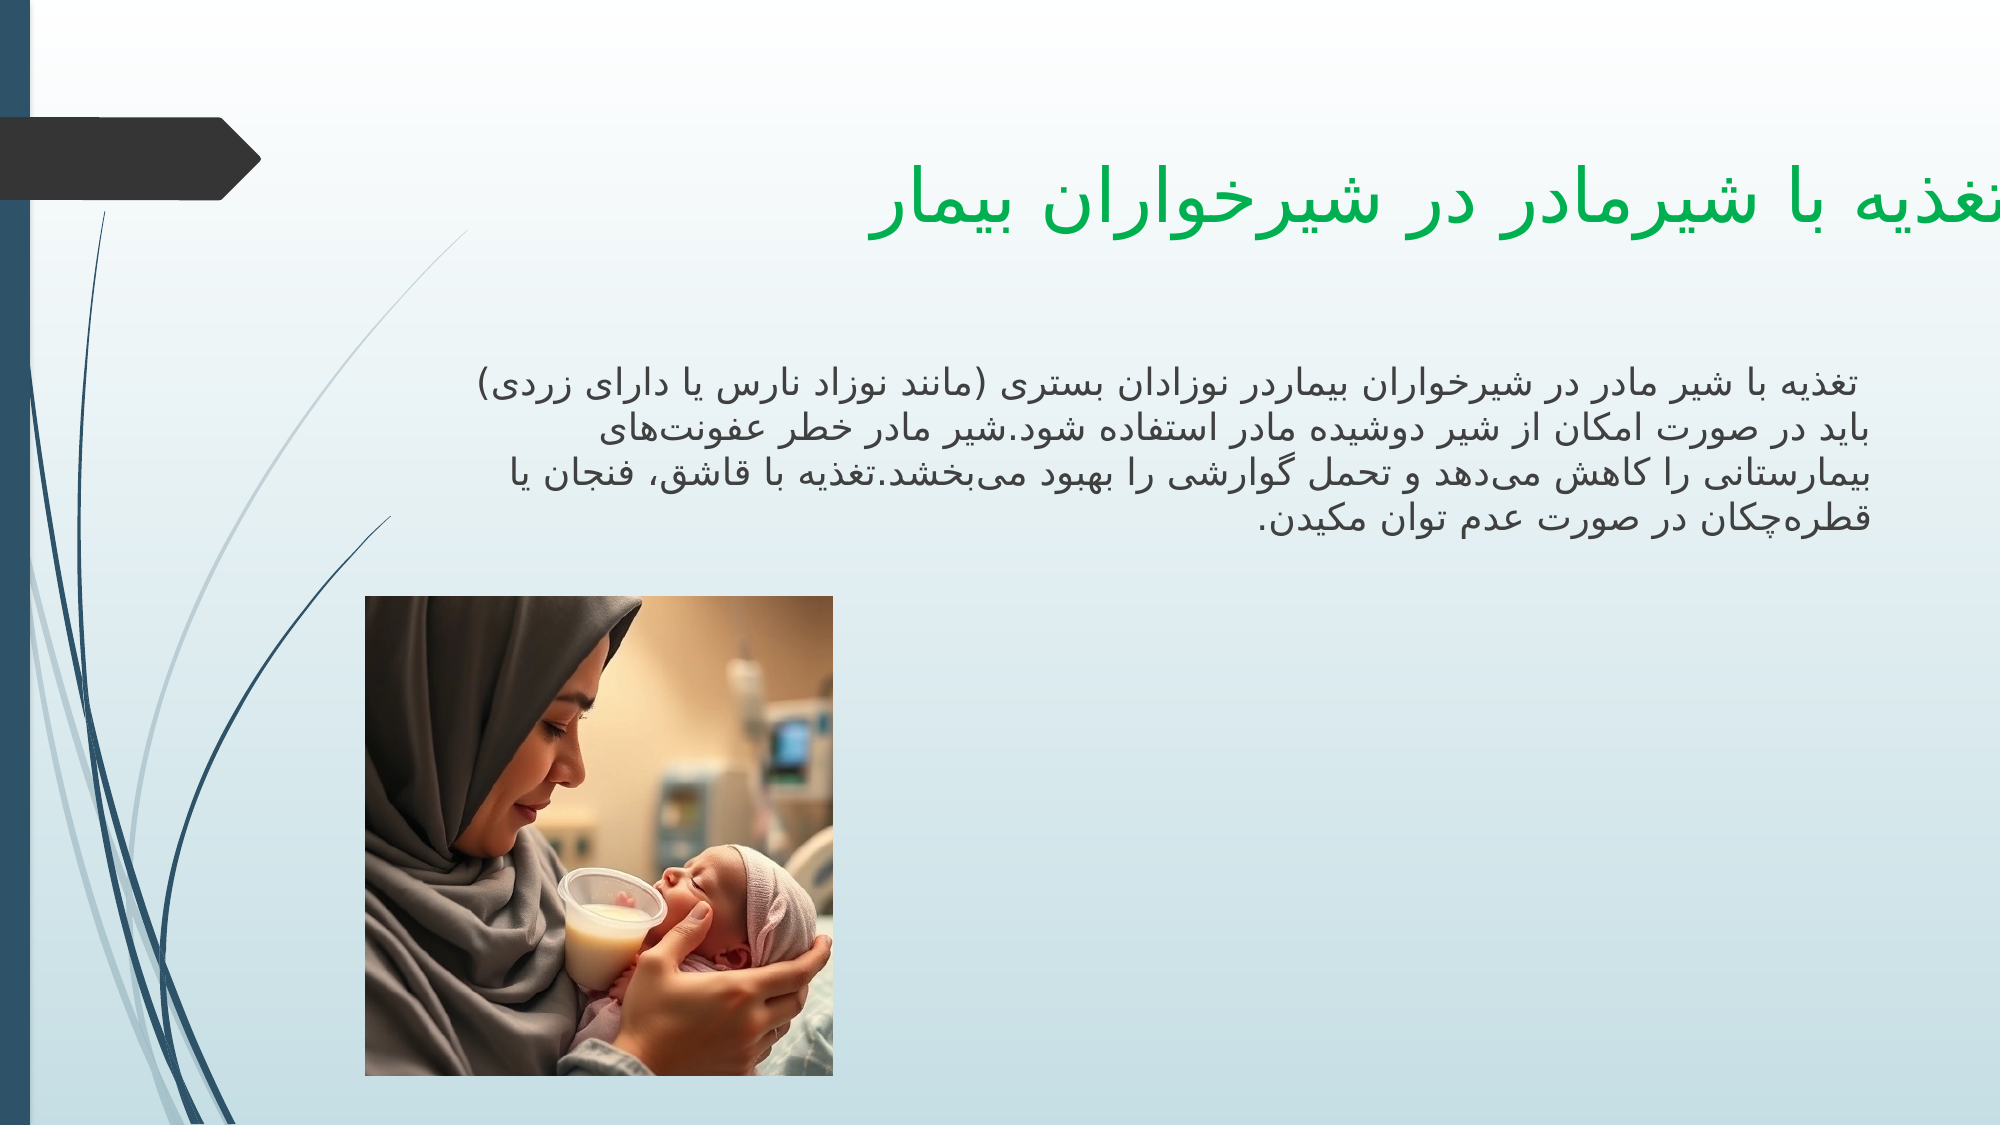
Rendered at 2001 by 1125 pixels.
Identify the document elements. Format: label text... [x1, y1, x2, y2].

picture [365, 596, 833, 1076]
list تغذیه با شیر مادر در شیرخواران بیماردر نوزادان بستری (مانند نوزاد نارس یا دارای زردی) باید در صورت امکان از شیر دوشیده مادر استفاده شود.شیر مادر خطر عفونت‌های بیمارستانی را کاهش می‌دهد و تحمل گوارشی را بهبود می‌بخشد.تغذیه با قاشق، فنجان یا قطره‌چکان در صورت عدم توان مکیدن. [424, 350, 1888, 970]
title تغذيه با شيرمادر در شيرخواران بيمار [832, 139, 2000, 350]
